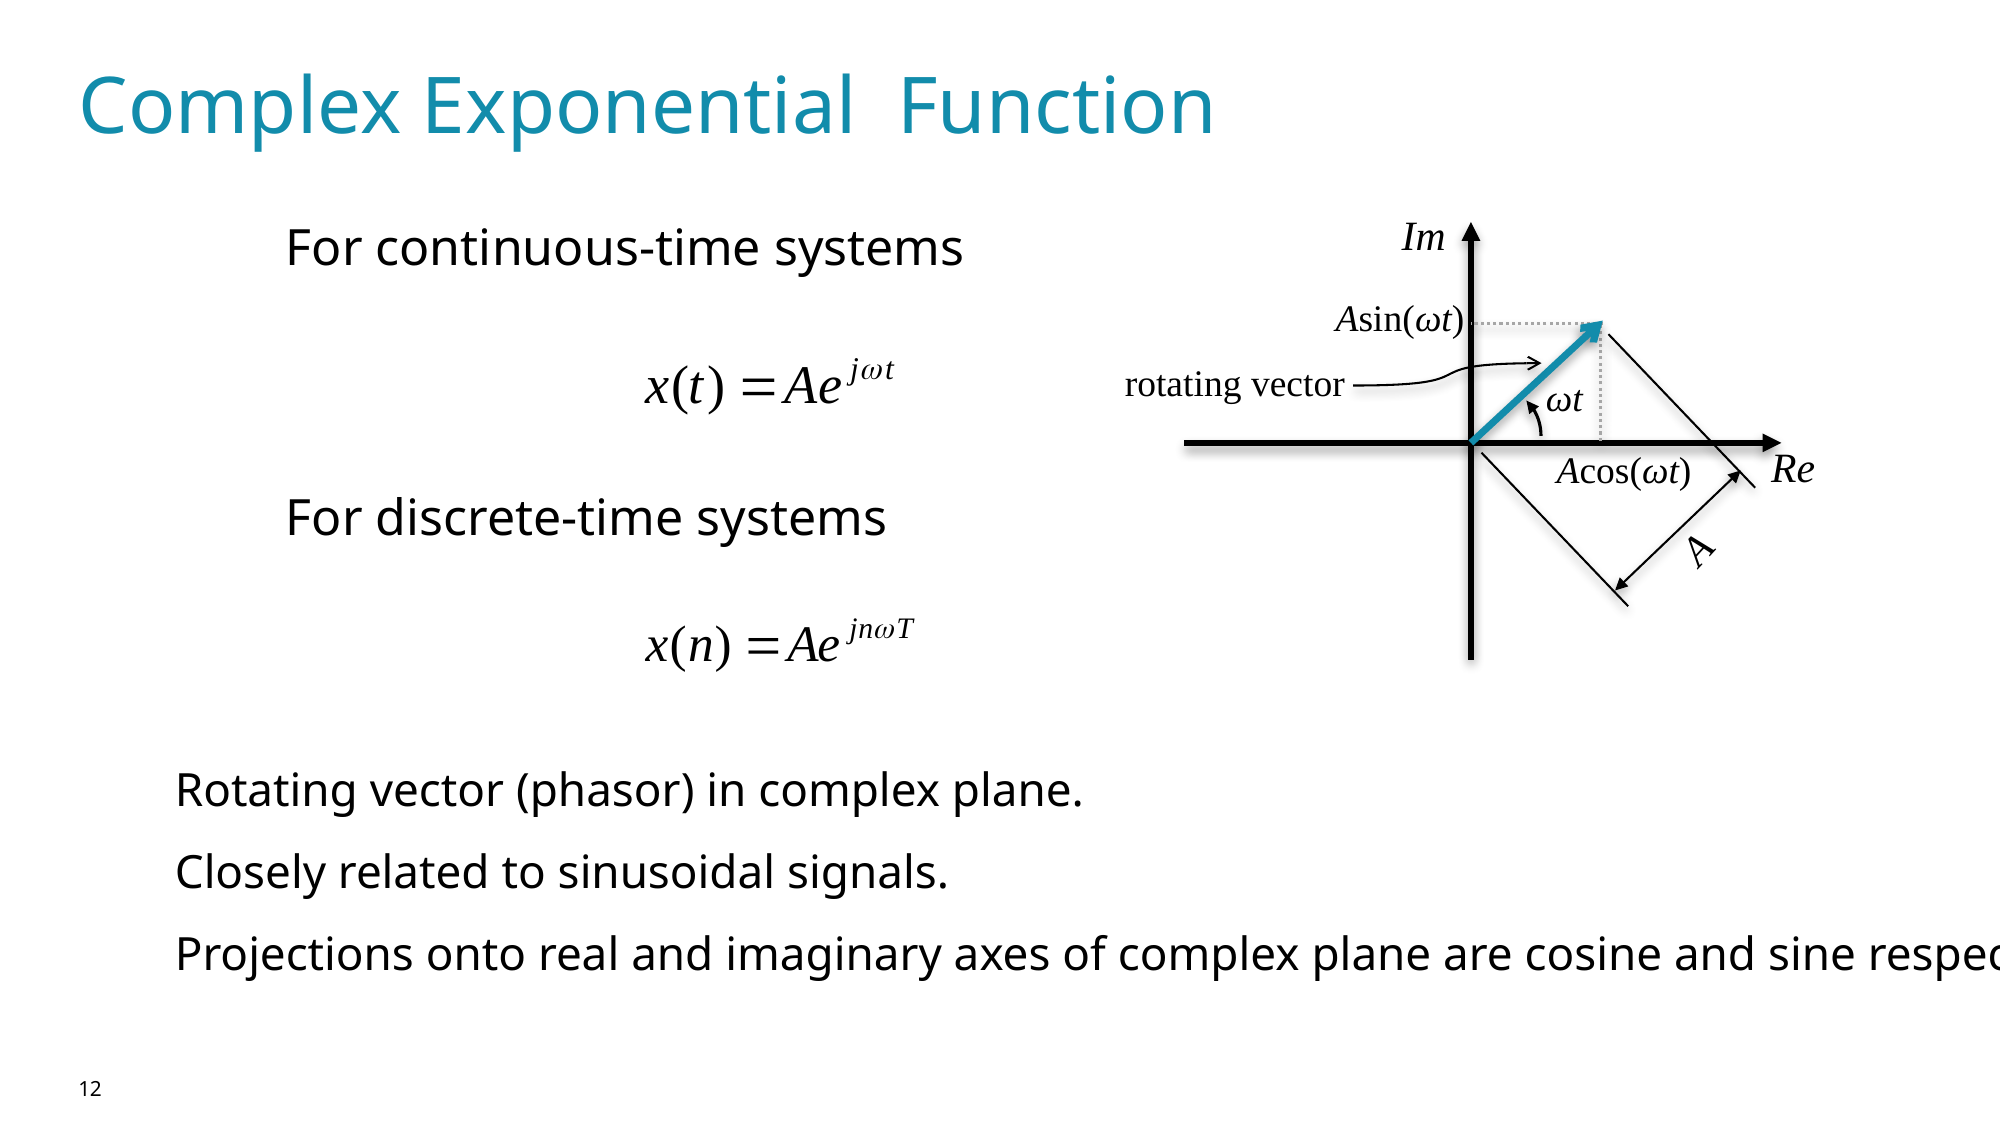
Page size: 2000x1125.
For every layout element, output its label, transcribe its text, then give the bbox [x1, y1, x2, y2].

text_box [634, 344, 907, 427]
text_box For continuous-time systems For discrete-time systems [285, 215, 869, 708]
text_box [635, 605, 927, 683]
text_box Rotating vector (phasor) in complex plane. Closely related to sinusoidal signals. Projections onto real and imaginary axes of complex plane are cosine and sine respectively. [174, 732, 1844, 1055]
title Complex Exponential Function [78, 55, 1910, 150]
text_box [1124, 208, 1876, 660]
